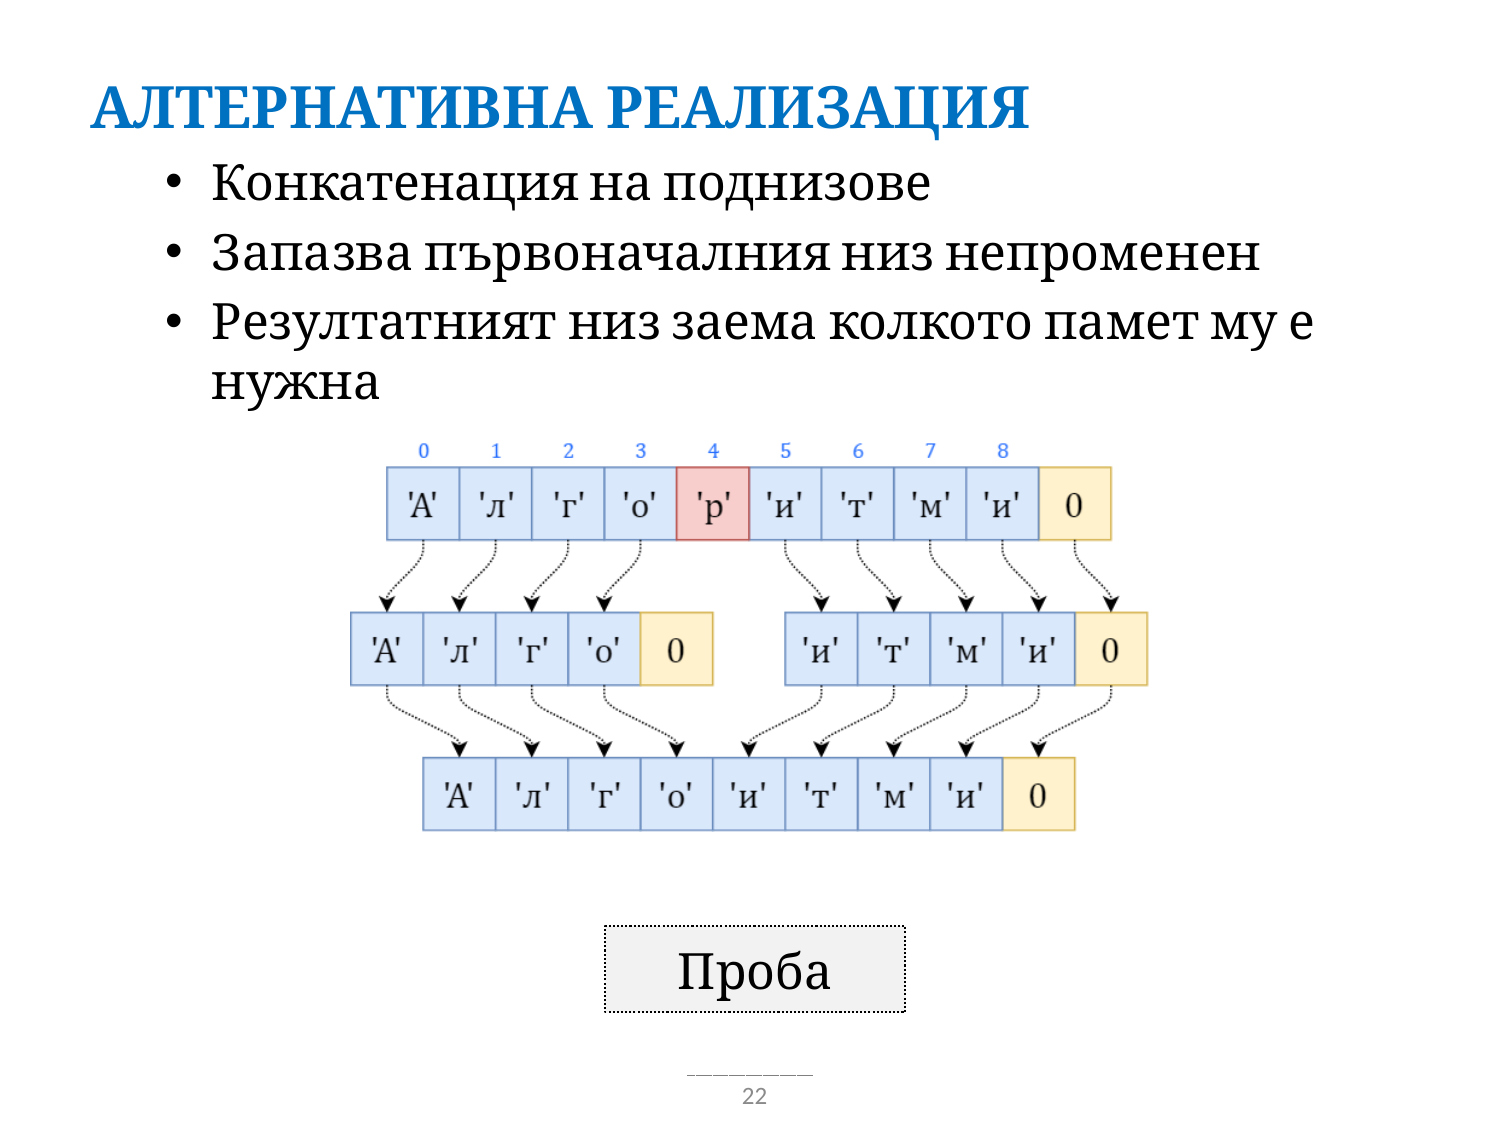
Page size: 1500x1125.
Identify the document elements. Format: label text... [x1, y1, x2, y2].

picture [349, 412, 1151, 832]
slide_number 22 [579, 1065, 930, 1125]
list Алтернативна реализация Конкатенация на поднизове Запазва първоначалния низ непроменен Резултатният низ заема колкото памет му е нужна [75, 62, 1450, 1063]
text_box Проба [603, 924, 907, 1014]
